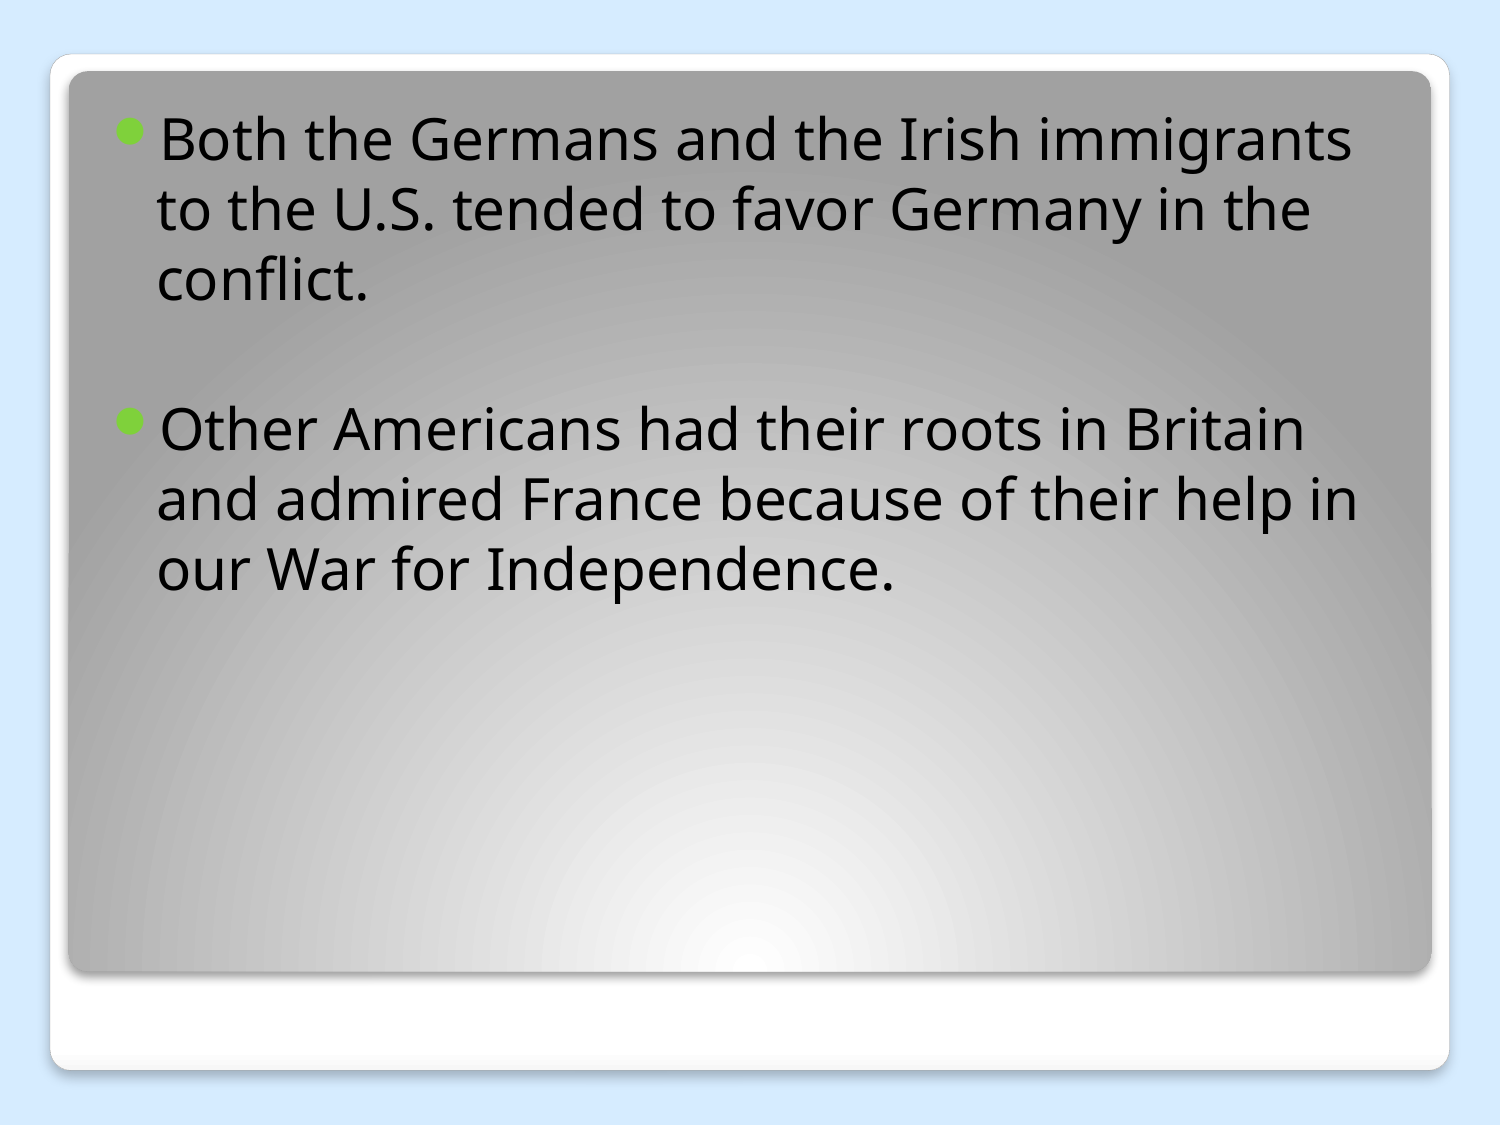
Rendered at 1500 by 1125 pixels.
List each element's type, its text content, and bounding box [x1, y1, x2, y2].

list Both the Germans and the Irish immigrants to the U.S. tended to favor Germany in the conflict. Other Americans had their roots in Britain and admired France because of their help in our War for Independence. [82, 86, 1425, 774]
